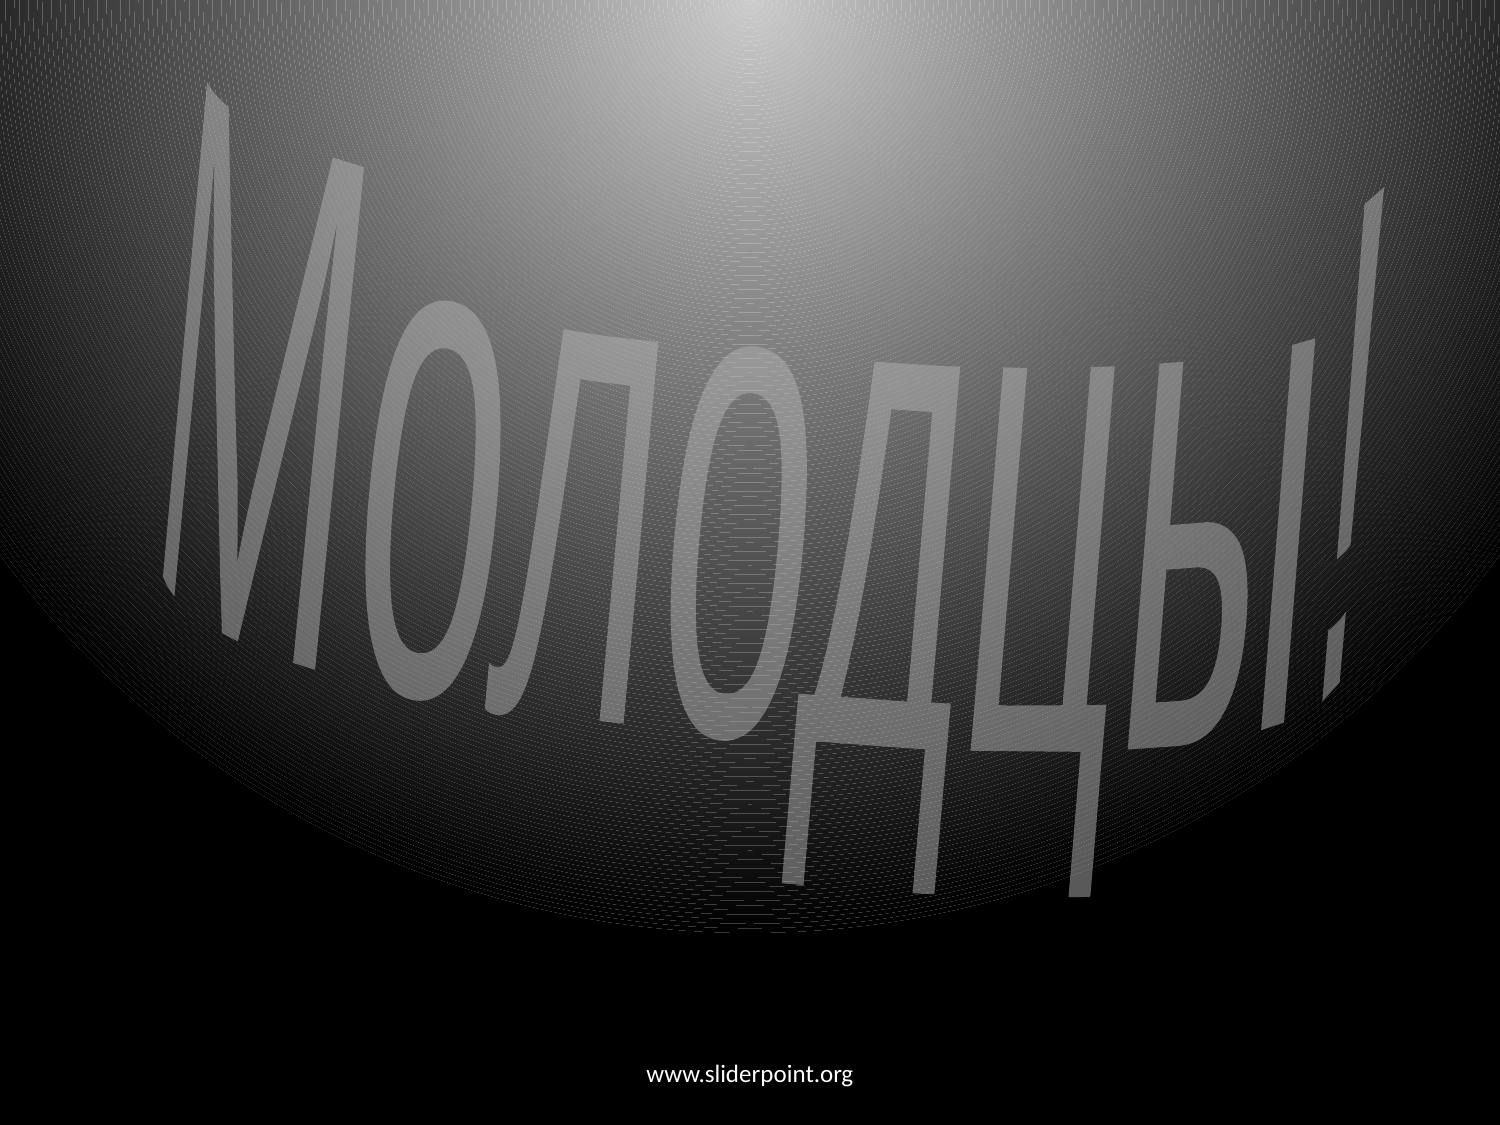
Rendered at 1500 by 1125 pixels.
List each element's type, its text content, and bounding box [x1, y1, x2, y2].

footer www.sliderpoint.org [512, 1042, 988, 1103]
